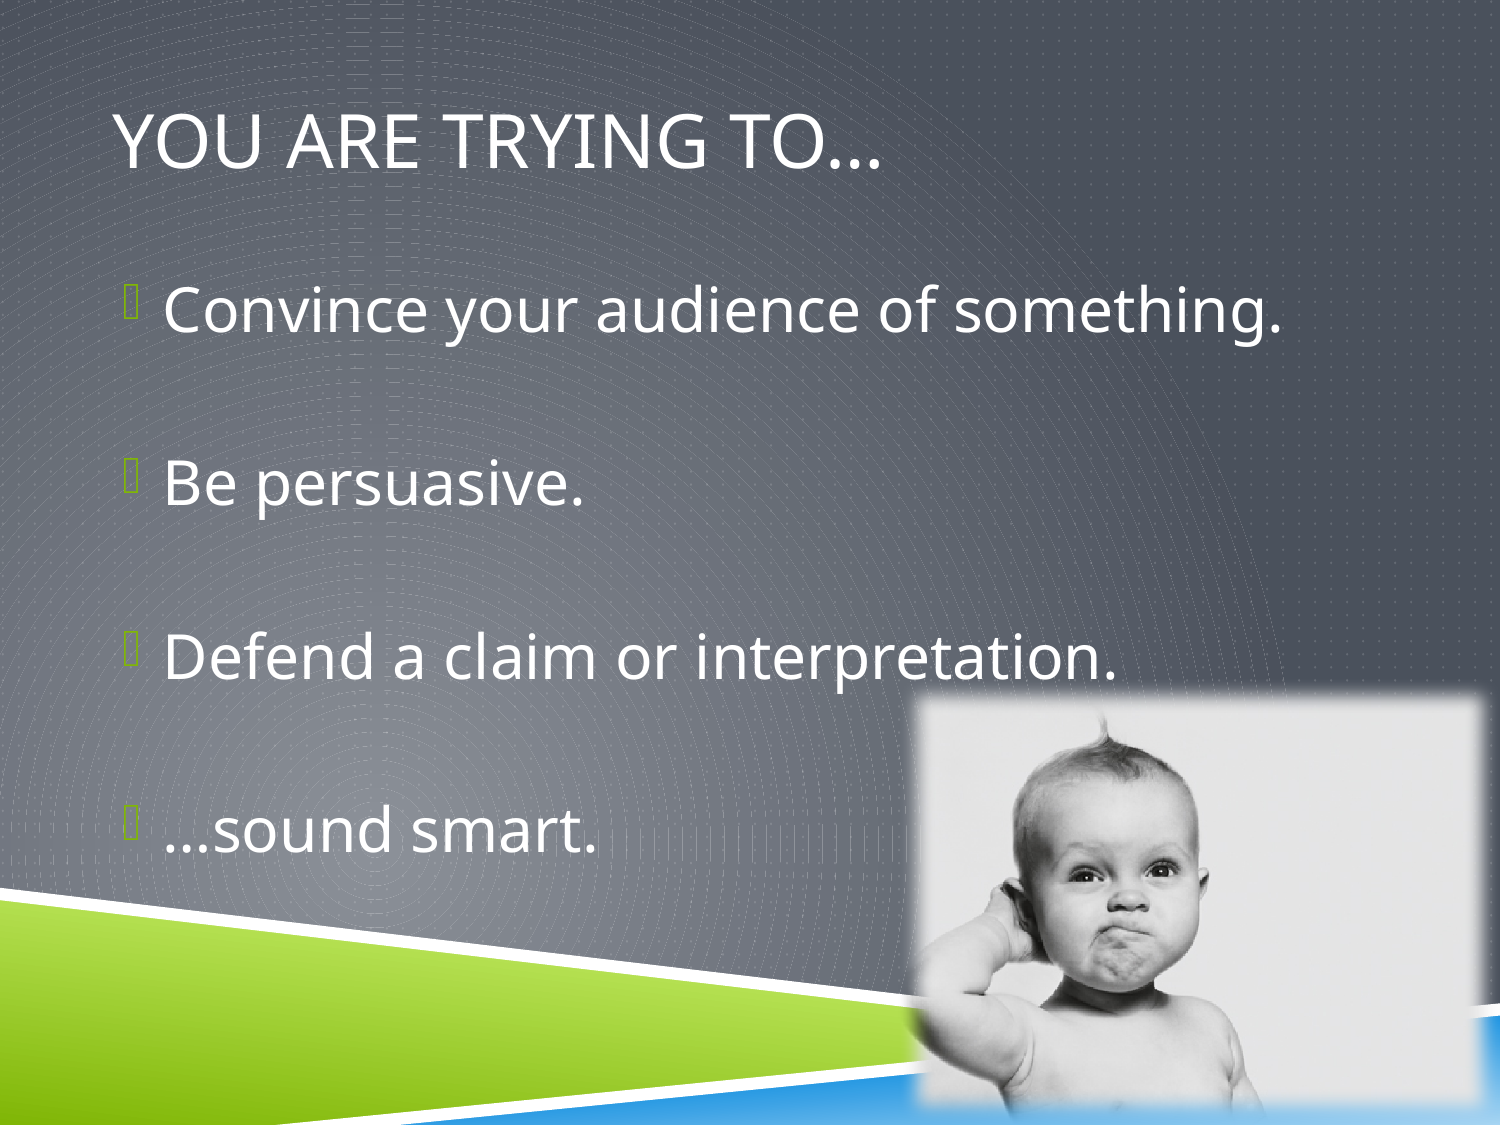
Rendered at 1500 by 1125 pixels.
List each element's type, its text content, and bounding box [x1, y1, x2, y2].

picture [898, 676, 1500, 1125]
title You are trying to… [112, 45, 1388, 233]
list Convince your audience of something. Be persuasive. Defend a claim or interpretation. …sound smart. [112, 262, 1388, 875]
